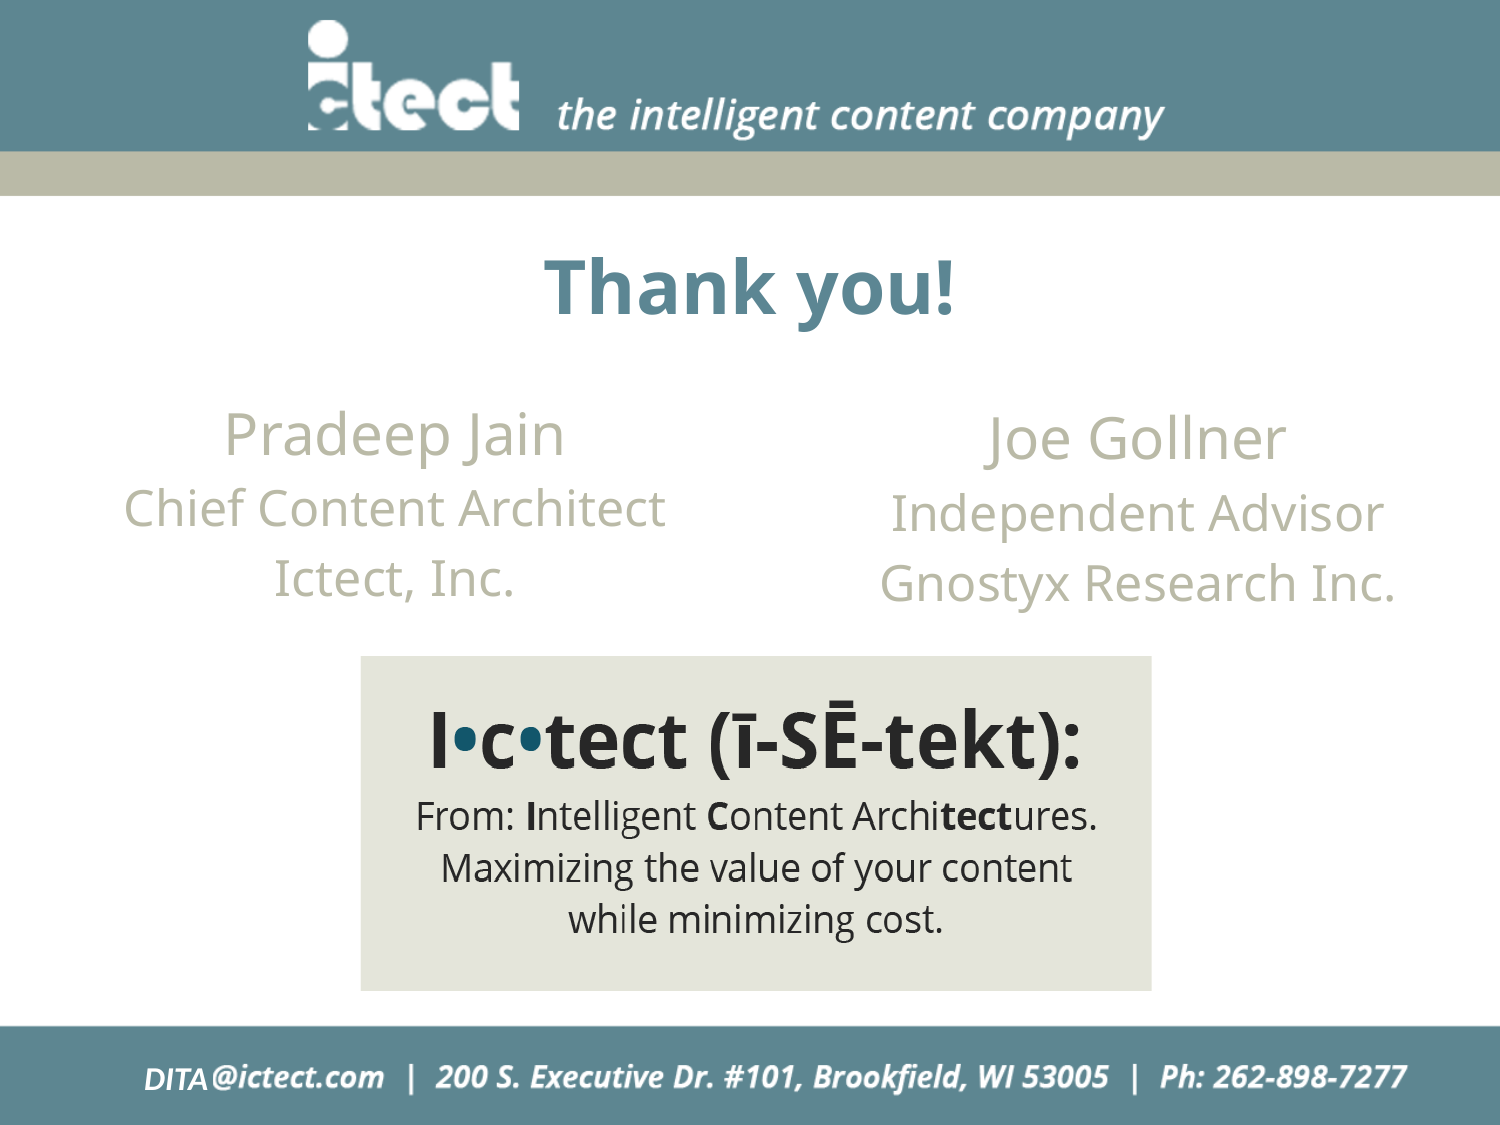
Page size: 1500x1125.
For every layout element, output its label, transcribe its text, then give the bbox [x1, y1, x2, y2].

picture [0, 0, 1500, 1125]
text_box Pradeep Jain Chief Content Architect Ictect, Inc. [99, 389, 691, 677]
text_box DITA [216, 1050, 236, 1105]
title Thank you! [99, 231, 1400, 483]
subtitle Joe Gollner Independent Advisor Gnostyx Research Inc. [801, 394, 1475, 682]
